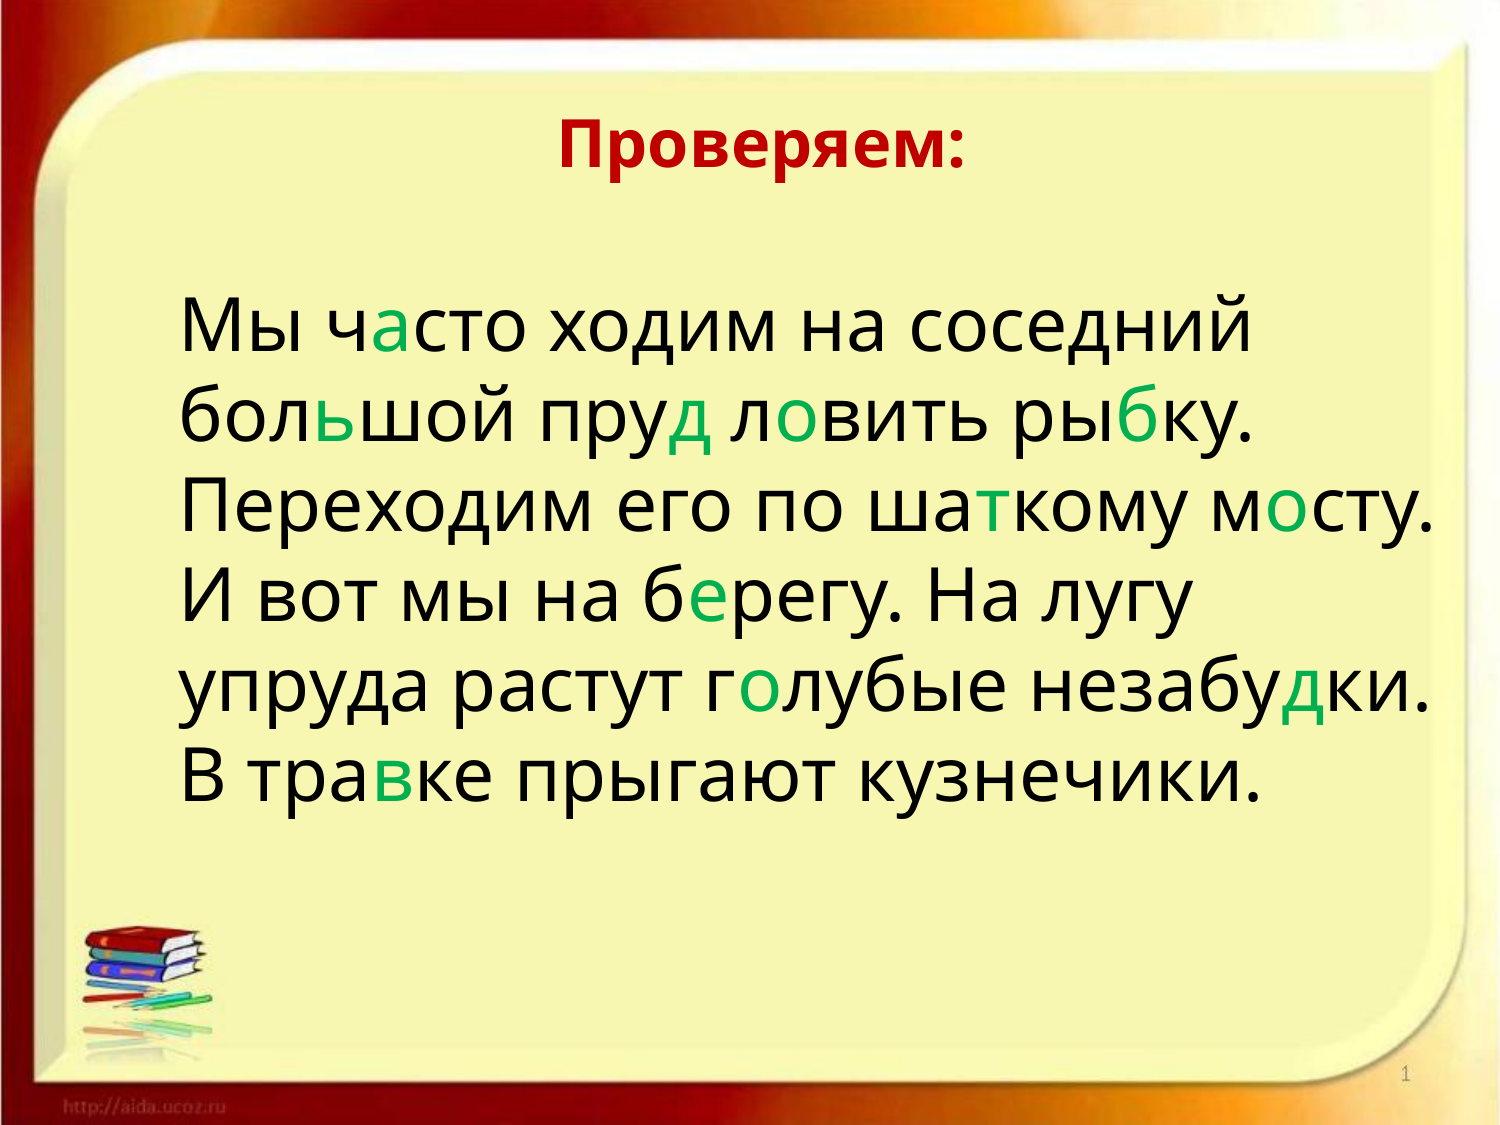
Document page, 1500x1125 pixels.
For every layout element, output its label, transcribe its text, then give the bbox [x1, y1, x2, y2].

text_box Проверяем: [304, 93, 1219, 189]
text_box Мы часто ходим на соседний большой пруд ловить рыбку. Переходим его по шаткому мосту. И вот мы на берегу. На лугу упруда растут голубые незабудки. В травке прыгают кузнечики. [163, 269, 1458, 825]
picture [0, 0, 1500, 1125]
